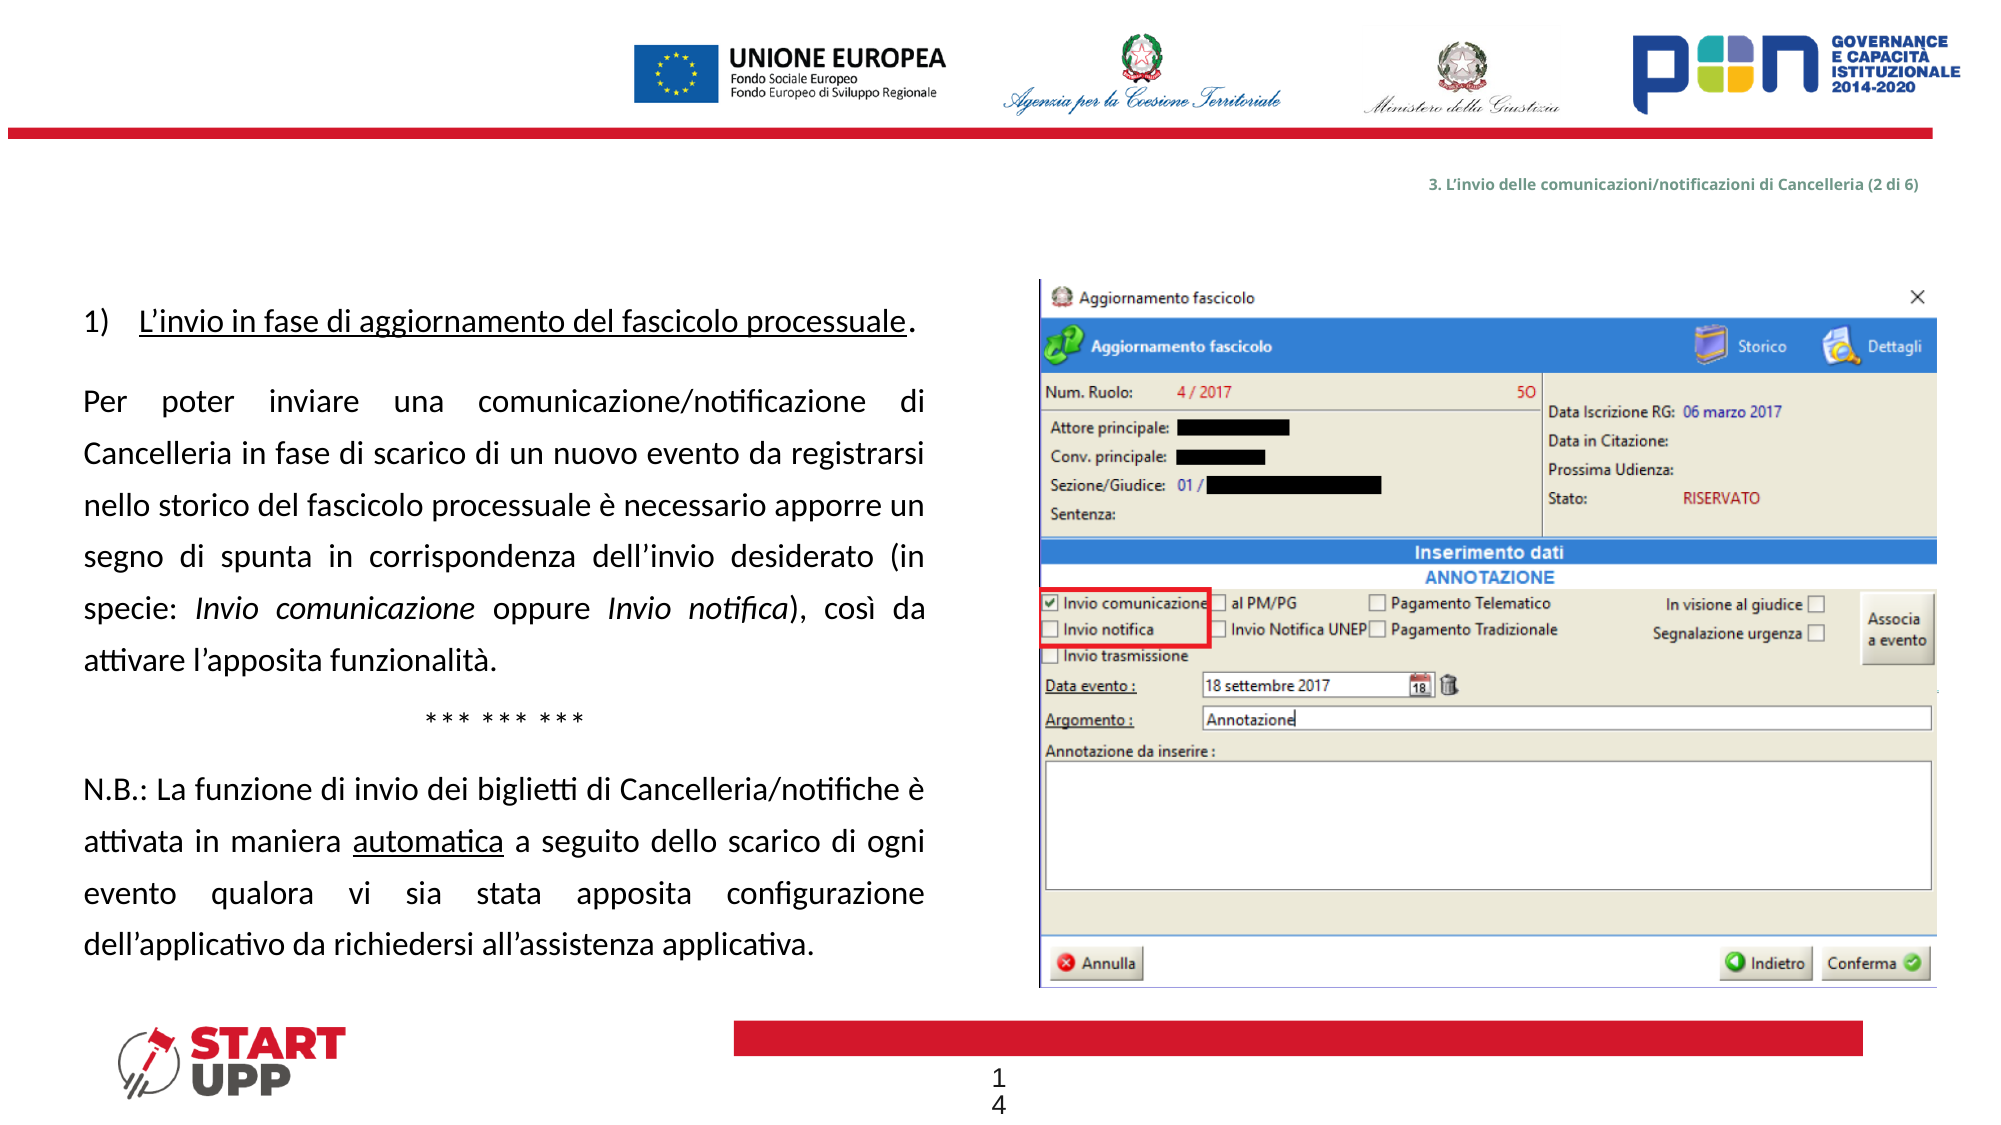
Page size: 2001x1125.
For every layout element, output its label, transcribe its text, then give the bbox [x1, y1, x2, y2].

picture [612, 24, 1972, 119]
text_box Per poter inviare una comunicazione/notificazione di Cancelleria in fase di scarico di un nuovo evento da registrarsi nello storico del fascicolo processuale è necessario apporre un segno di spunta in corrispondenza dell’invio desiderato (in specie: Invio comunicazione oppure Invio notifica), così da attivare l’apposita funzionalità. *** *** *** N.B.: La funzione di invio dei biglietti di Cancelleria/notifiche è attivata in maniera automatica a seguito dello scarico di ogni evento qualora vi sia stata apposita configurazione dell’applicativo da richiedersi all’assistenza applicativa. [68, 362, 927, 963]
title 3. L’invio delle comunicazioni/notificazioni di Cancelleria (2 di 6) [40, 154, 1939, 281]
text_box L’invio in fase di aggiornamento del fascicolo processuale. [68, 276, 1875, 340]
picture [1039, 279, 1939, 990]
picture [114, 1019, 351, 1103]
slide_number 14 [971, 1039, 1028, 1114]
text_box [53, 299, 1039, 426]
